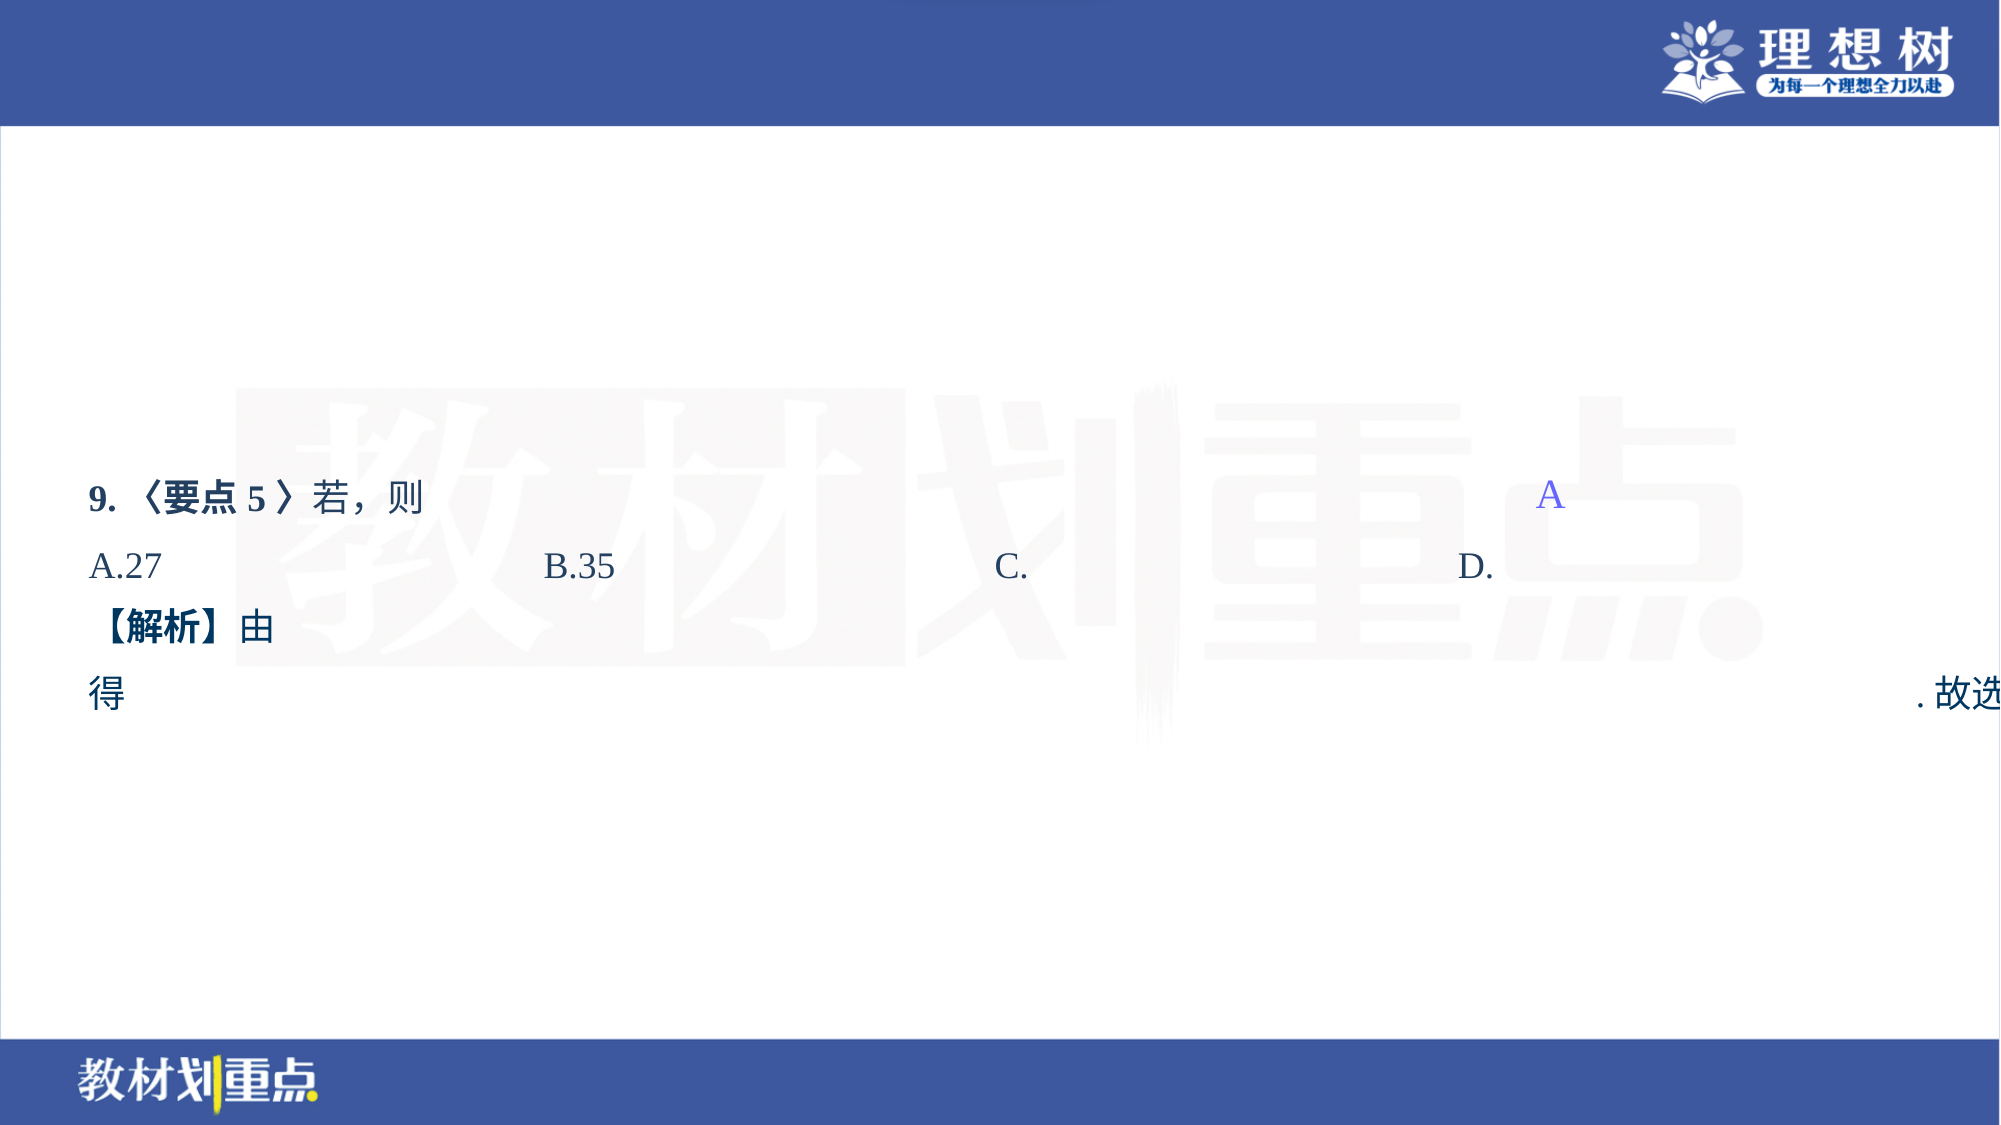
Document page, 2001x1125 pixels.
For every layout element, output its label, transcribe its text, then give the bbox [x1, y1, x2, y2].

picture [0, 0, 2000, 1125]
text_box A [1520, 464, 1581, 515]
